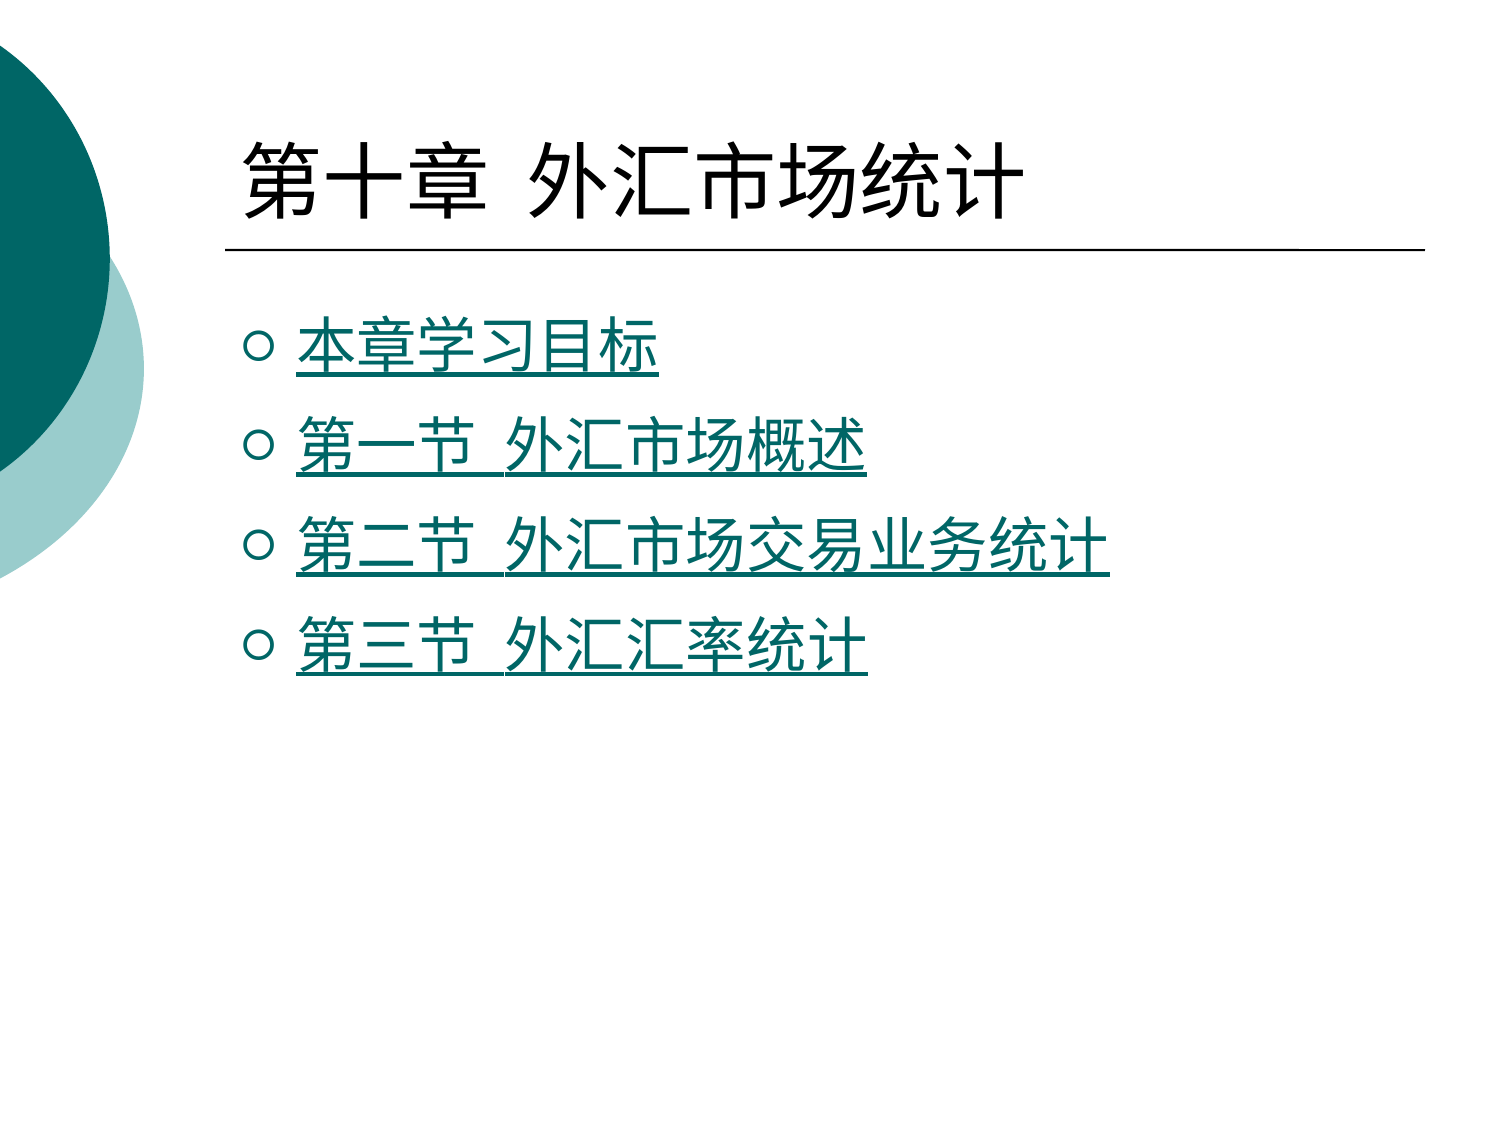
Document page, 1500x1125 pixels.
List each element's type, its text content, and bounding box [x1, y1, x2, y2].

list 本章学习目标 第一节 外汇市场概述 第二节 外汇市场交易业务统计 第三节 外汇汇率统计 [224, 299, 1425, 975]
title 第十章 外汇市场统计 [224, 49, 1425, 238]
